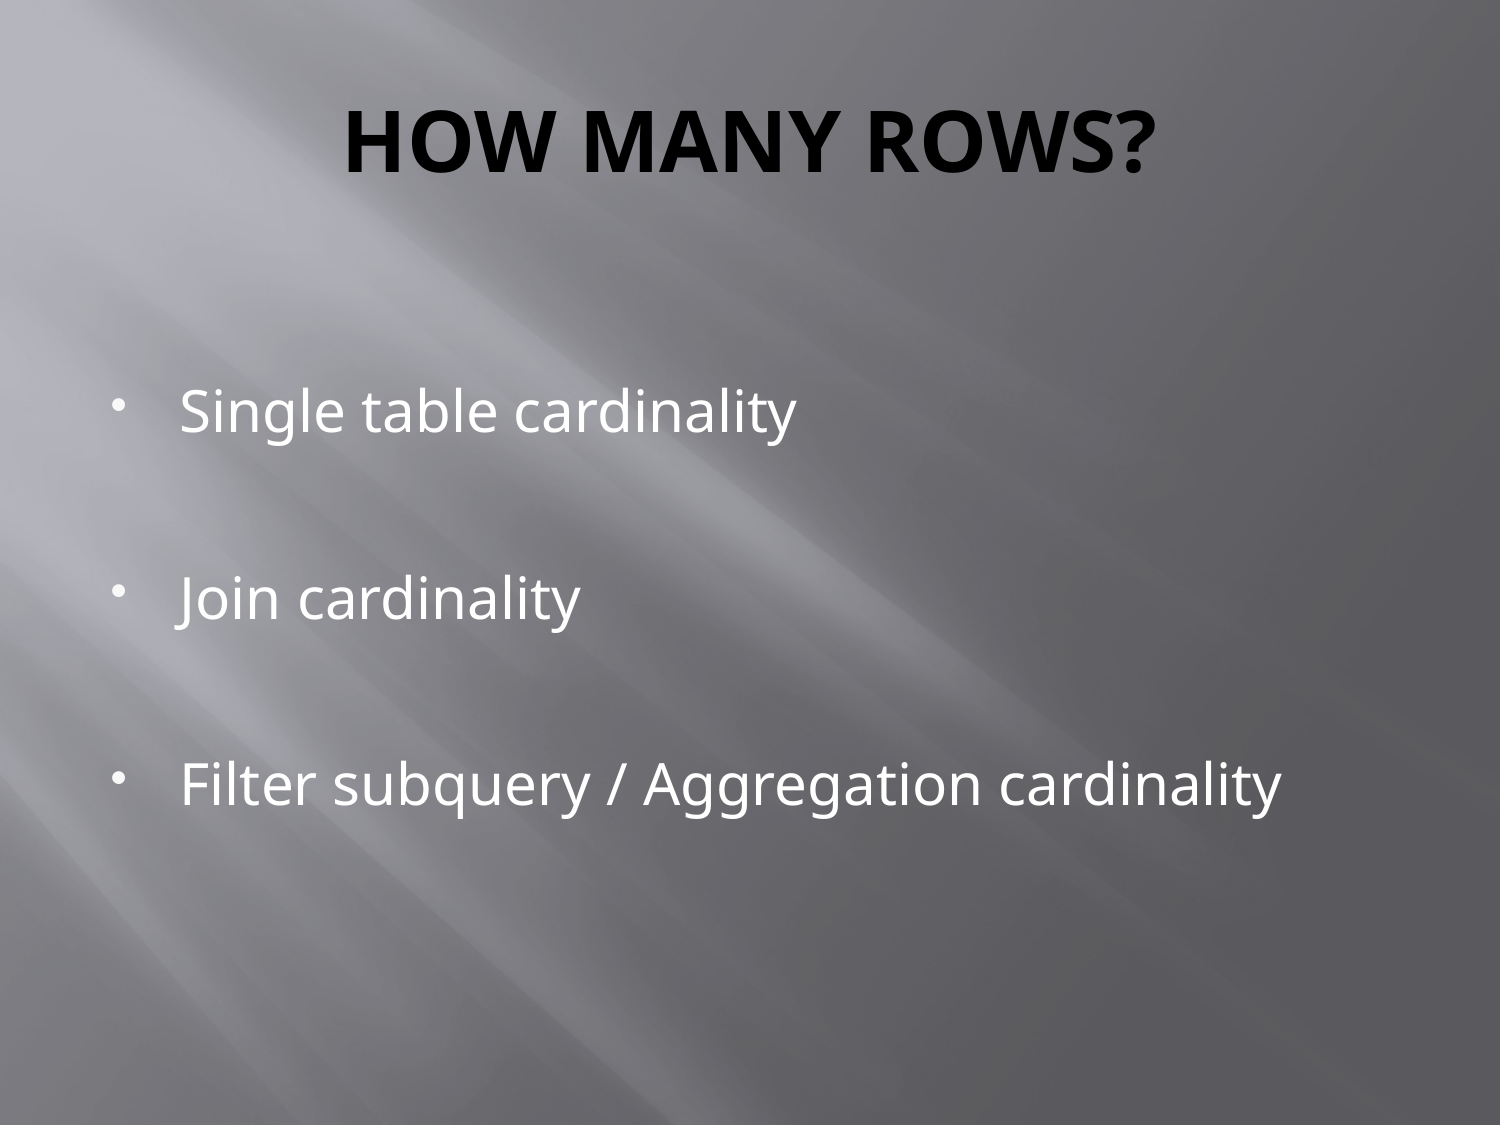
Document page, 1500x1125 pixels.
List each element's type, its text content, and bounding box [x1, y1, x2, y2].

title HOW MANY ROWS? [75, 45, 1425, 233]
list Single table cardinality Join cardinality Filter subquery / Aggregation cardinality [75, 262, 1425, 1035]
